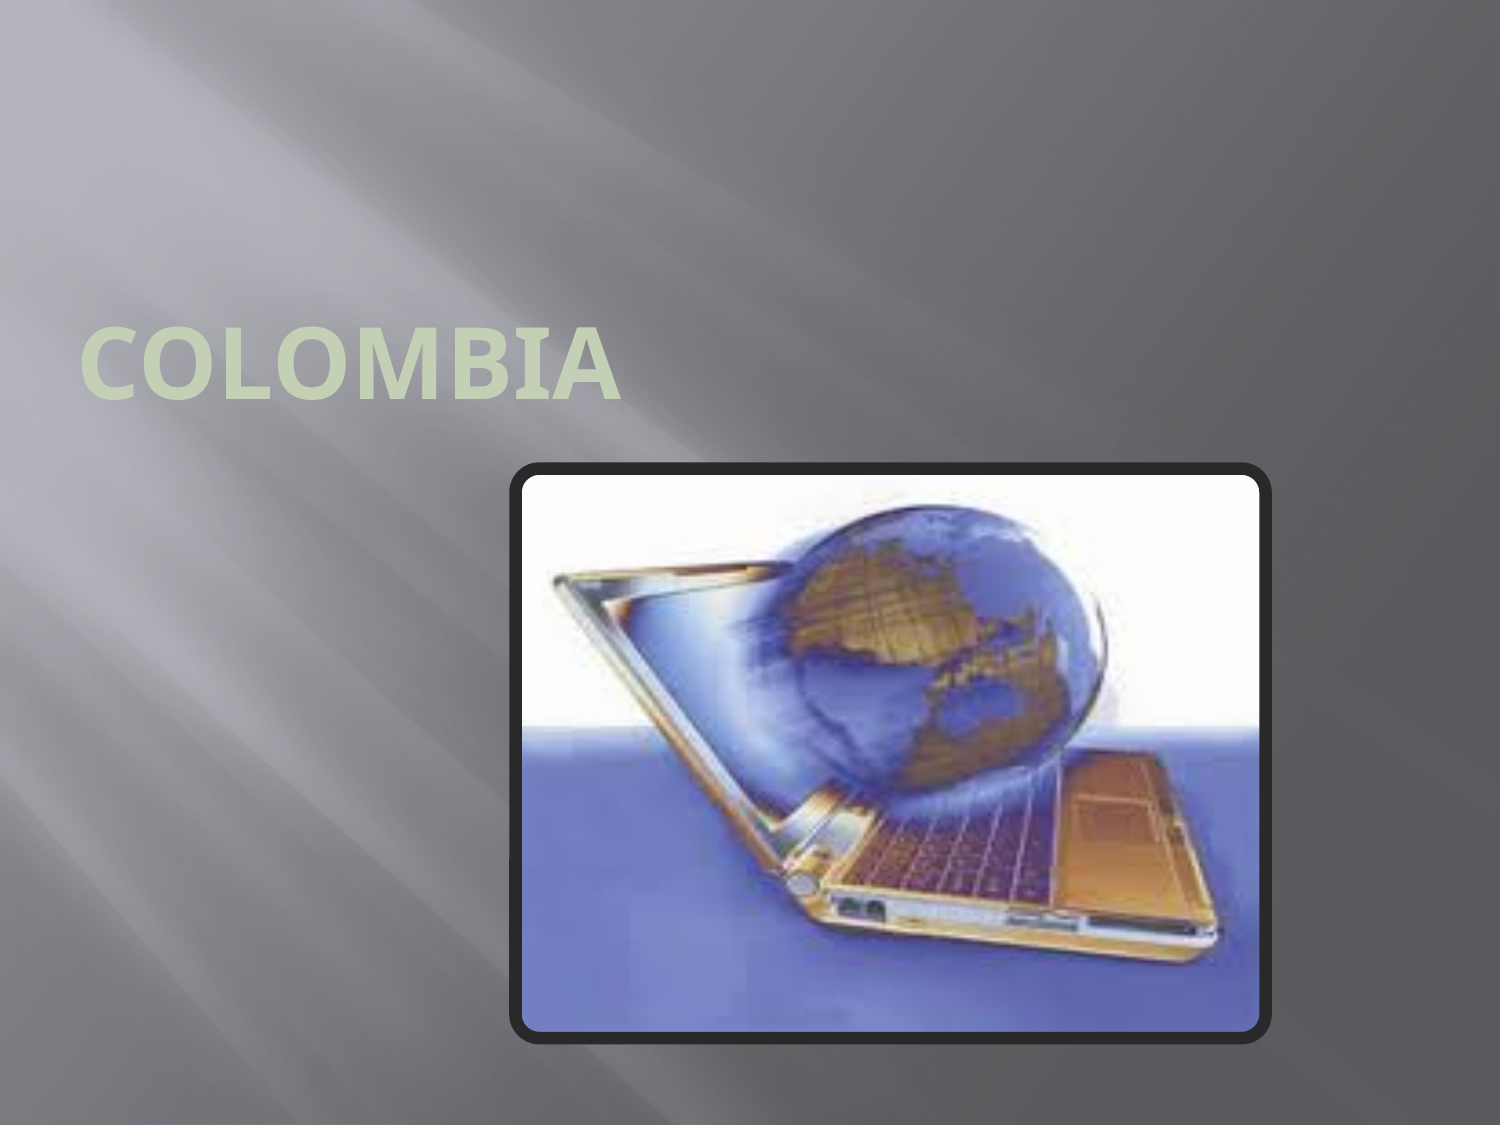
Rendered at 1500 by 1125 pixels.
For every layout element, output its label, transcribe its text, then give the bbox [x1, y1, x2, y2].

title COLOMBIA [69, 224, 1420, 539]
picture [515, 468, 1266, 1039]
